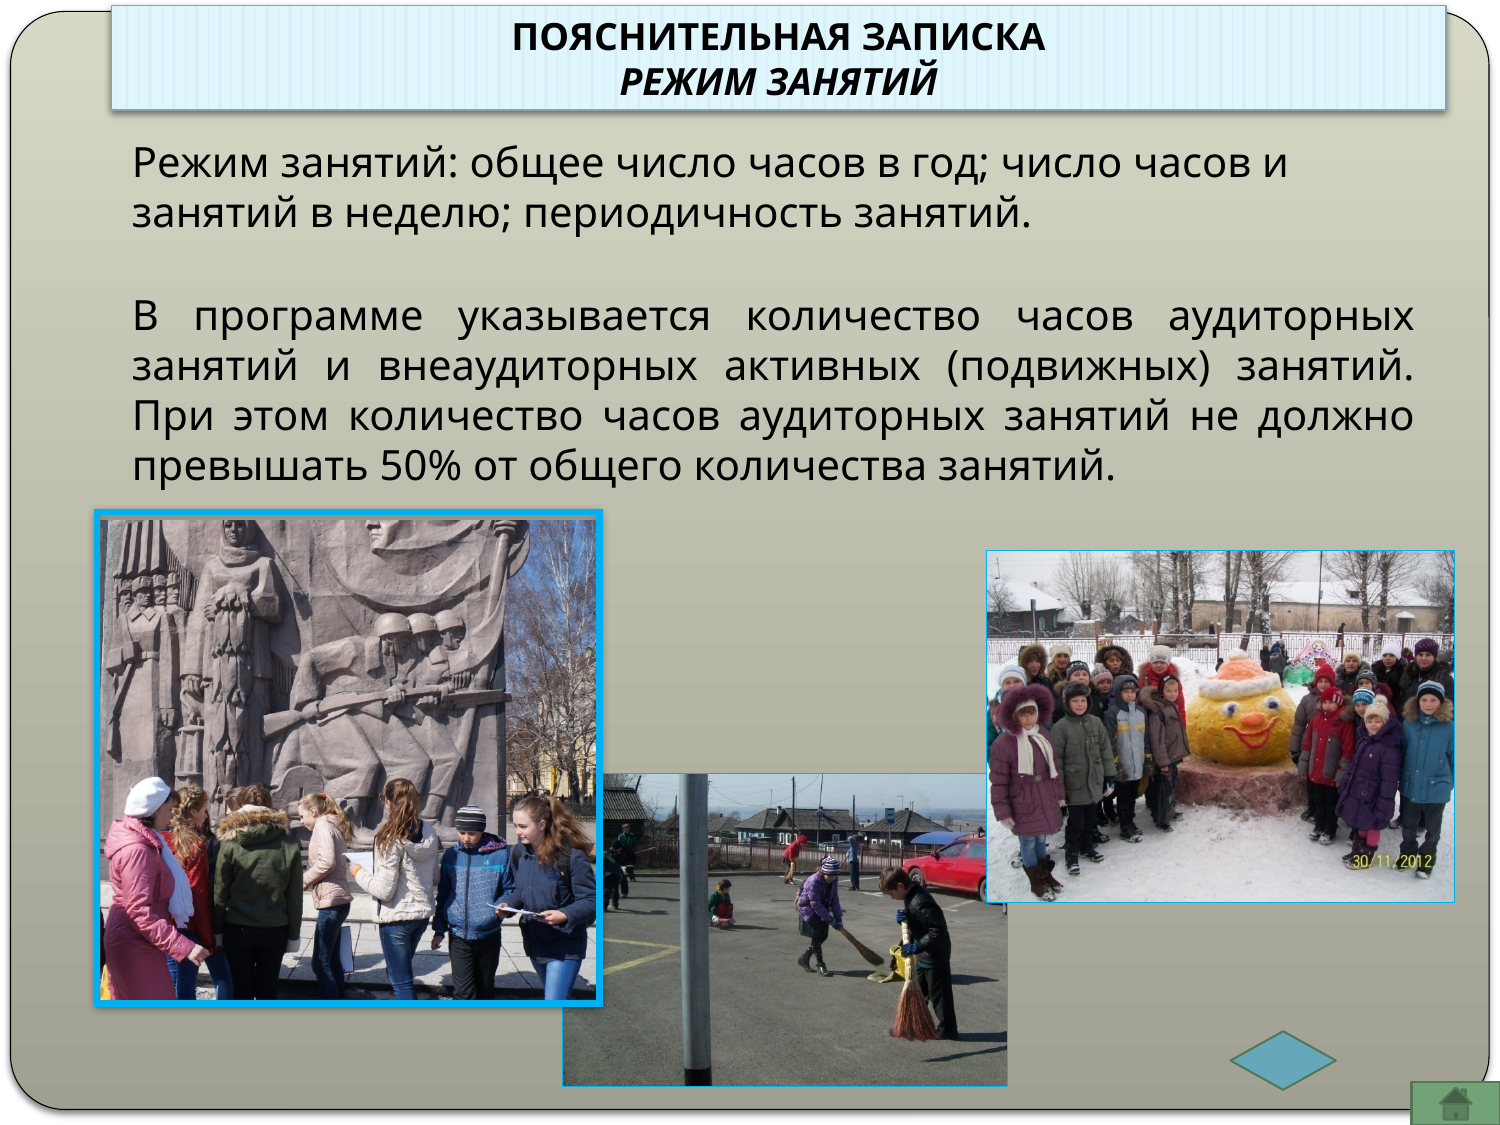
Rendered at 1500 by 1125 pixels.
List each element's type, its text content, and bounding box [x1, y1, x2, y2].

picture [101, 516, 595, 999]
text_box [1410, 1081, 1500, 1125]
text_box В программе указывается количество часов аудиторных занятий и внеаудиторных активных (подвижных) занятий. При этом количество часов аудиторных занятий не должно превышать 50% от общего количества занятий. [117, 281, 1430, 496]
text_box Режим занятий: общее число часов в год; число часов и занятий в неделю; периодичность занятий. [117, 128, 1430, 244]
text_box ПОЯСНИТЕЛЬНАЯ ЗАПИСКА РЕЖИМ ЗАНЯТИЙ [111, 5, 1447, 111]
text_box [1229, 1030, 1337, 1091]
picture [564, 775, 1006, 1085]
picture [988, 552, 1453, 901]
